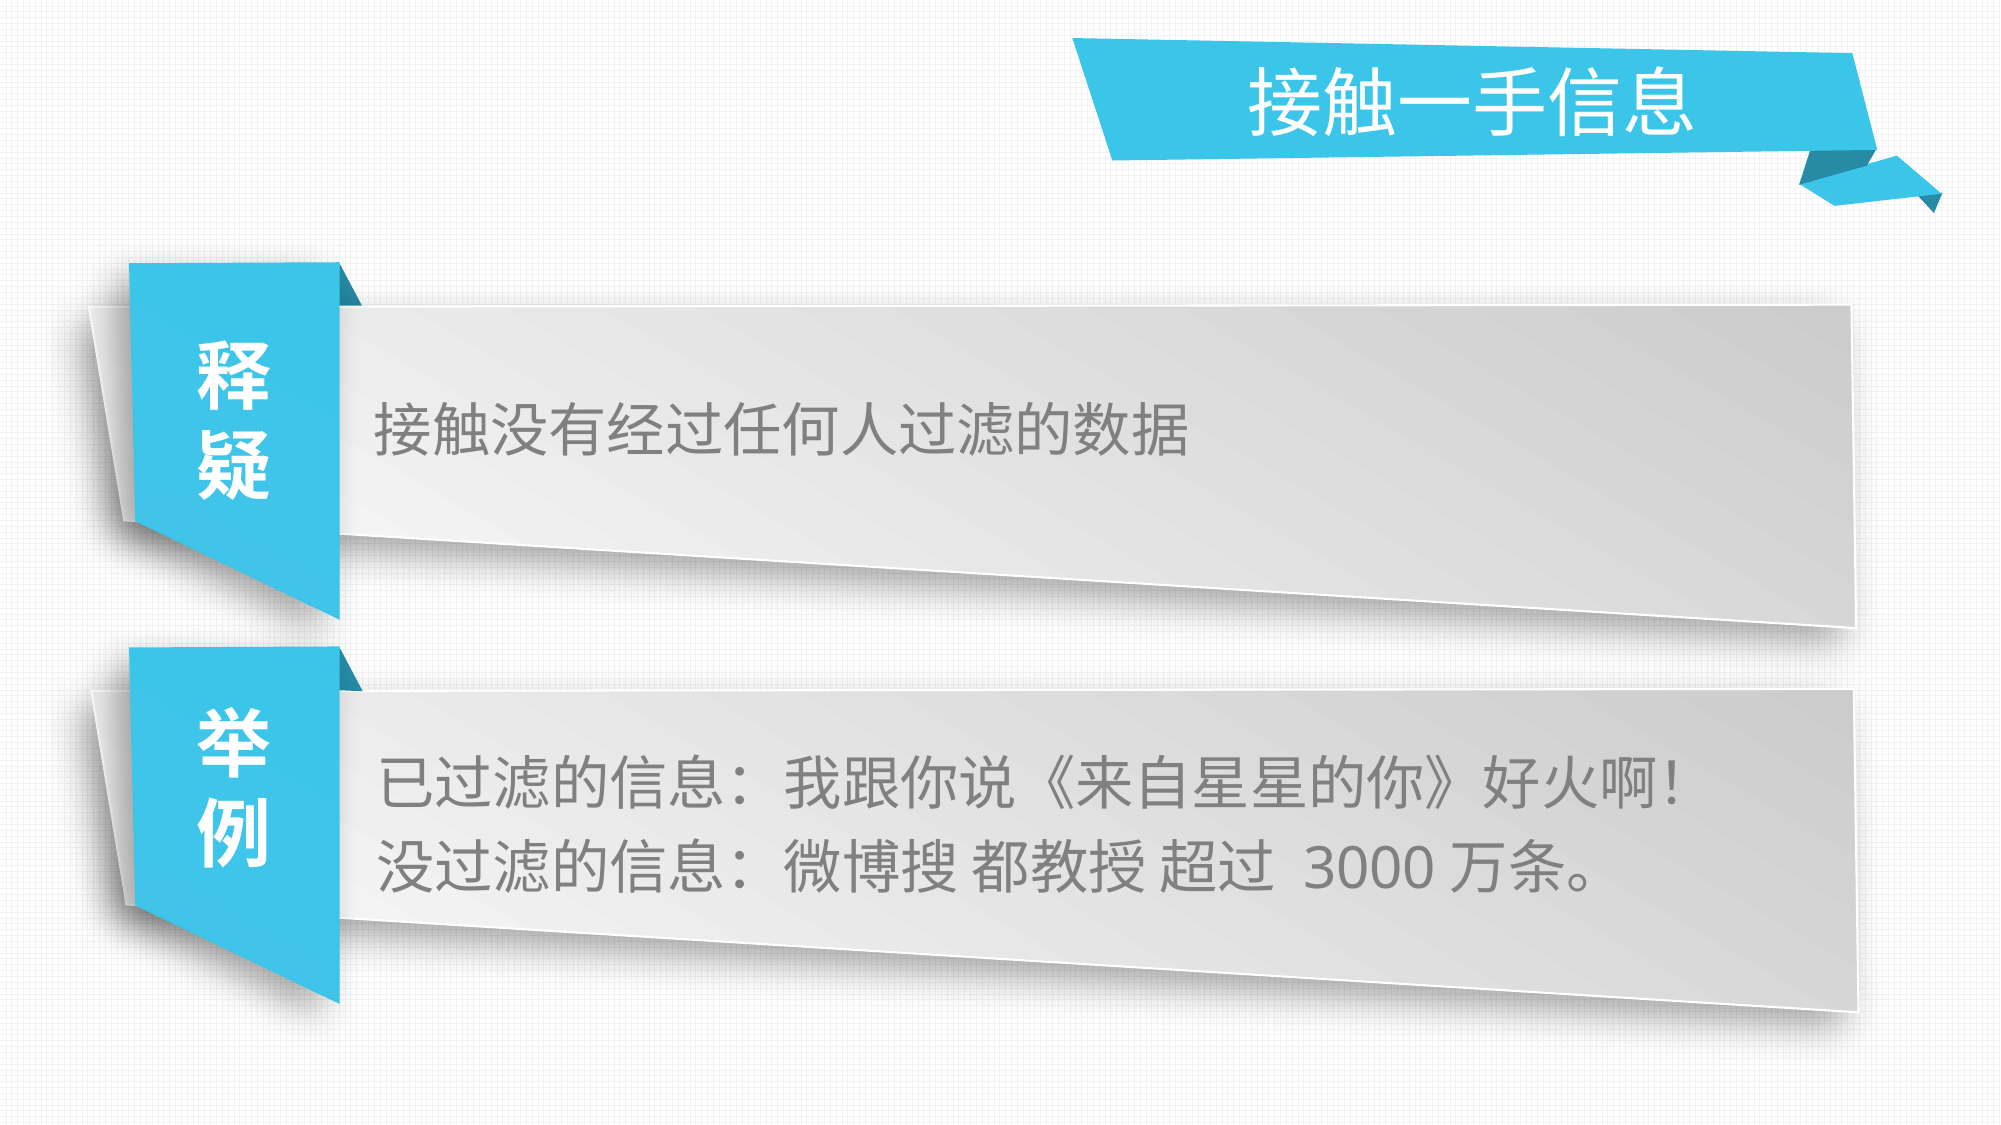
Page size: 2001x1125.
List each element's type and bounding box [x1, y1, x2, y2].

text_box [91, 647, 1859, 1013]
text_box [88, 263, 1857, 629]
text_box [1072, 38, 1945, 214]
